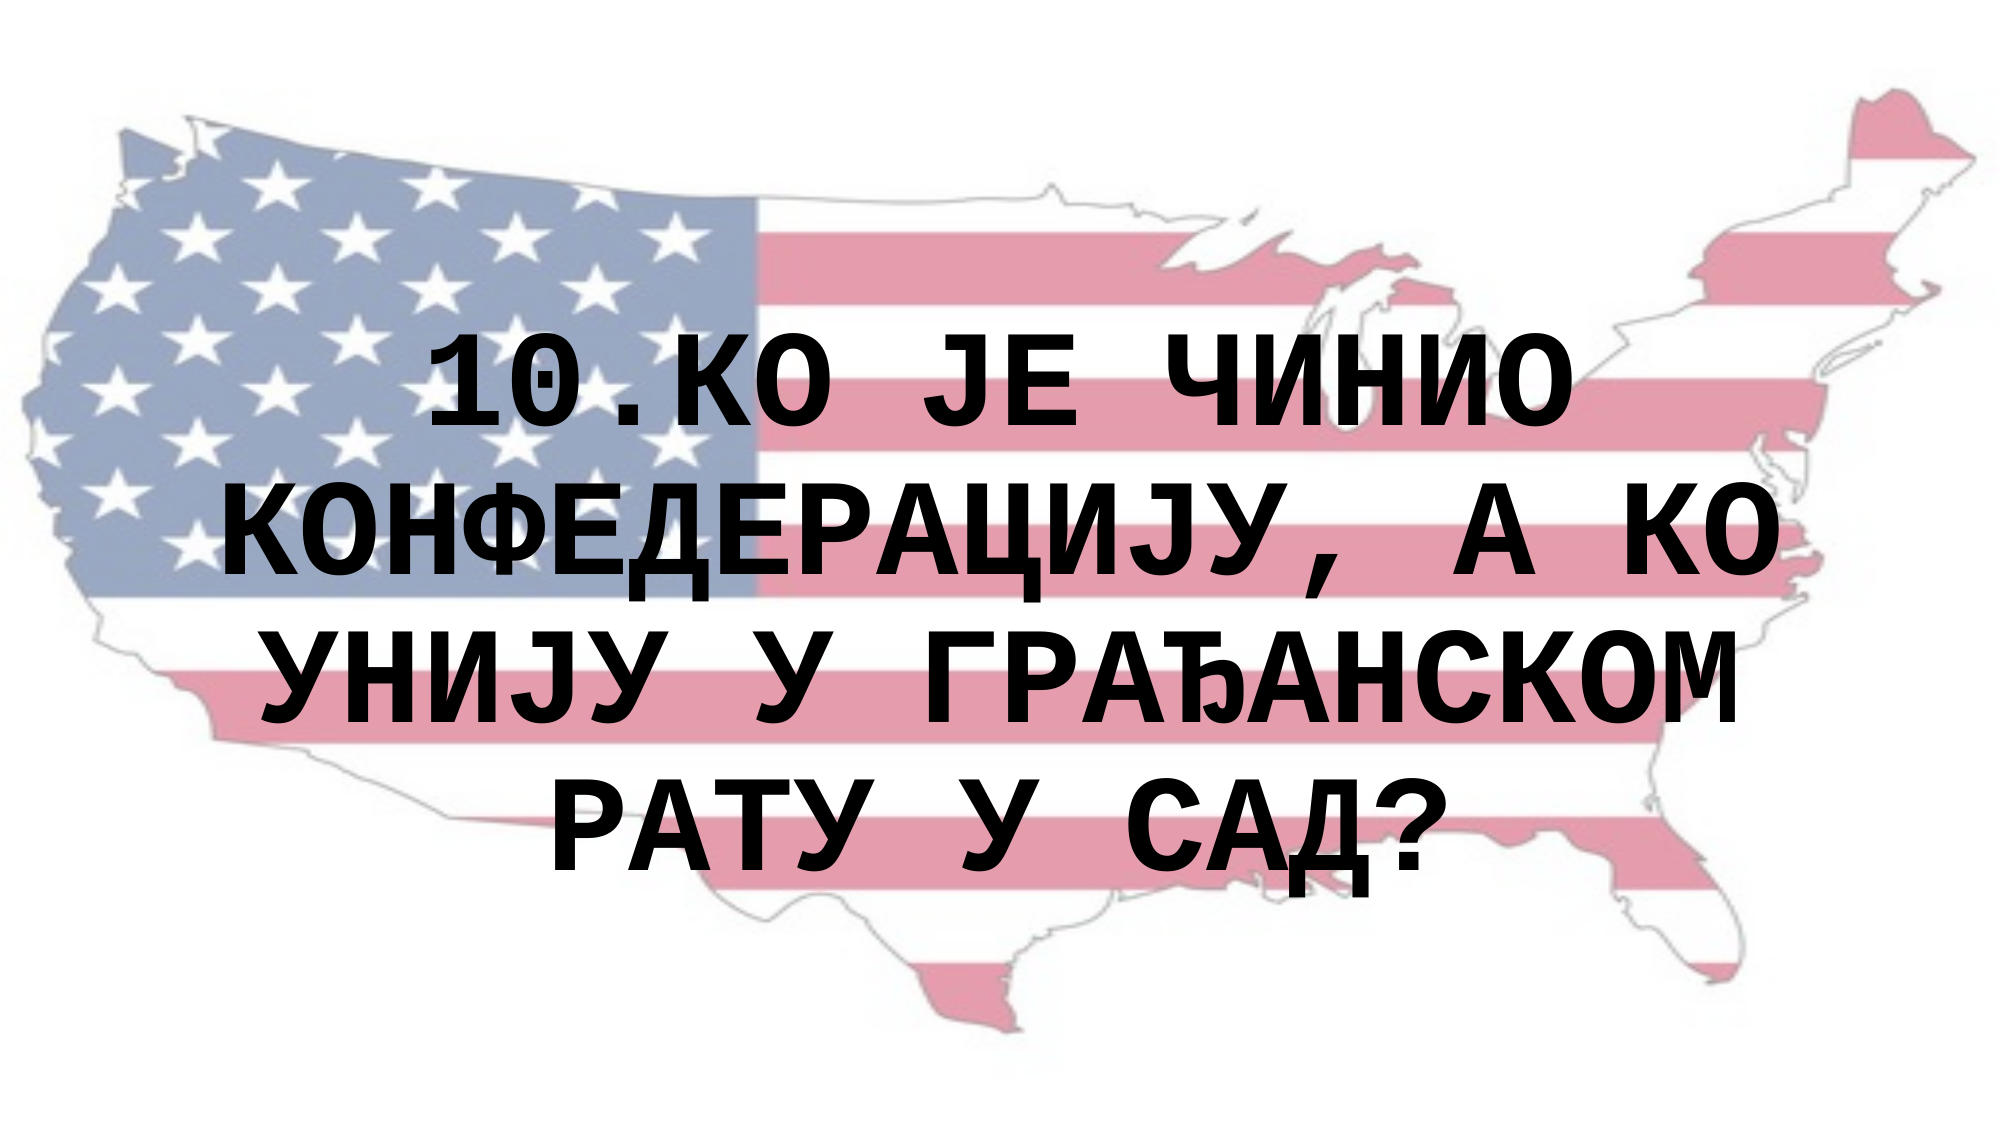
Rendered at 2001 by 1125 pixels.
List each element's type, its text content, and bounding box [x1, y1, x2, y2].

list 10.КО ЈЕ ЧИНИО КОНФЕДЕРАЦИЈУ, А КО УНИЈУ У ГРАЂАНСКОМ РАТУ У САД? [137, 299, 1863, 1014]
